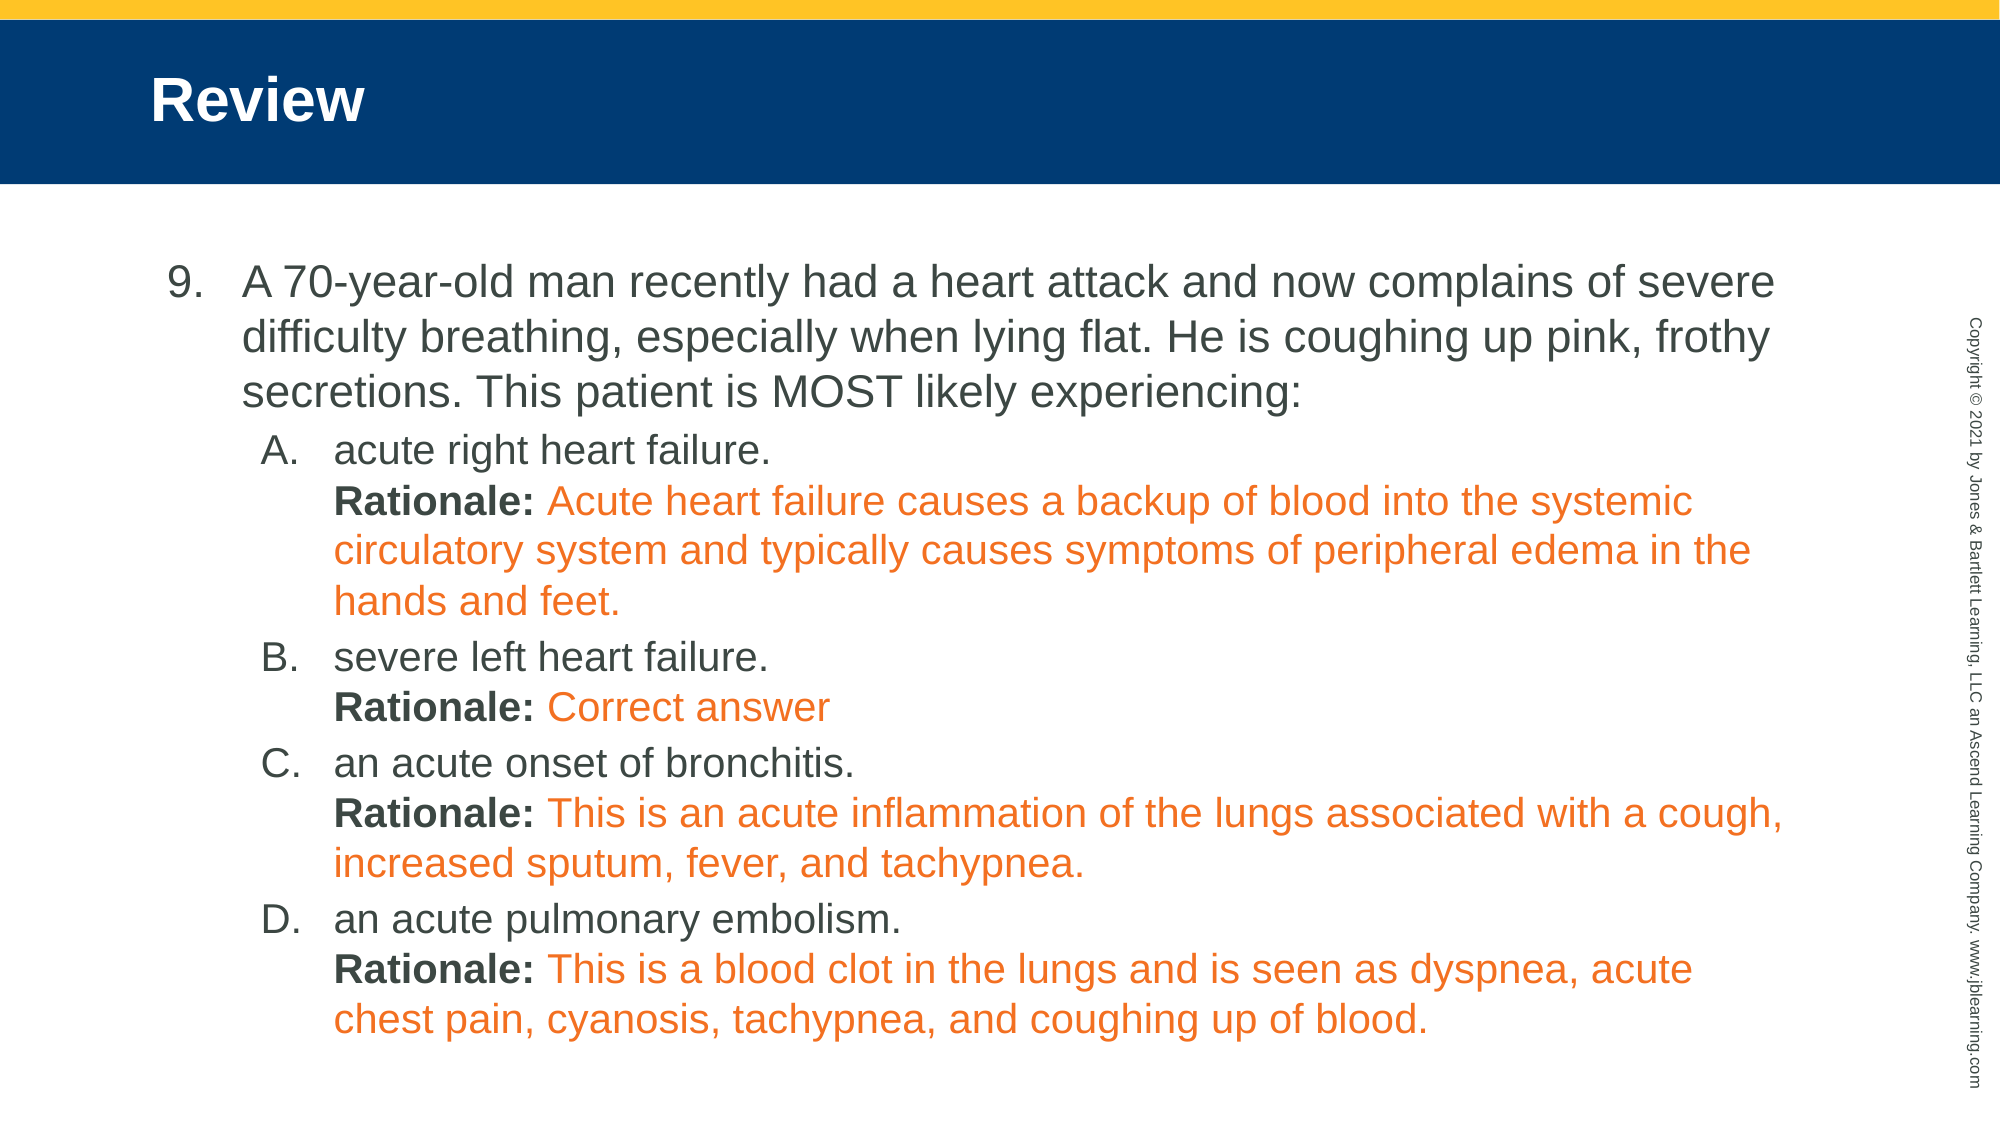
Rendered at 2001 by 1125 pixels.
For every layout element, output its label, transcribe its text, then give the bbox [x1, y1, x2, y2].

list A 70-year-old man recently had a heart attack and now complains of severe difficulty breathing, especially when lying flat. He is coughing up pink, frothy secretions. This patient is MOST likely experiencing: acute right heart failure. Rationale: Acute heart failure causes a backup of blood into the systemic circulatory system and typically causes symptoms of peripheral edema in the hands and feet. severe left heart failure. Rationale: Correct answer an acute onset of bronchitis. Rationale: This is an acute inflammation of the lungs associated with a cough, increased sputum, fever, and tachypnea. an acute pulmonary embolism. Rationale: This is a blood clot in the lungs and is seen as dyspnea, acute chest pain, cyanosis, tachypnea, and coughing up of blood. [151, 244, 1840, 1083]
title Review [0, 19, 2000, 185]
